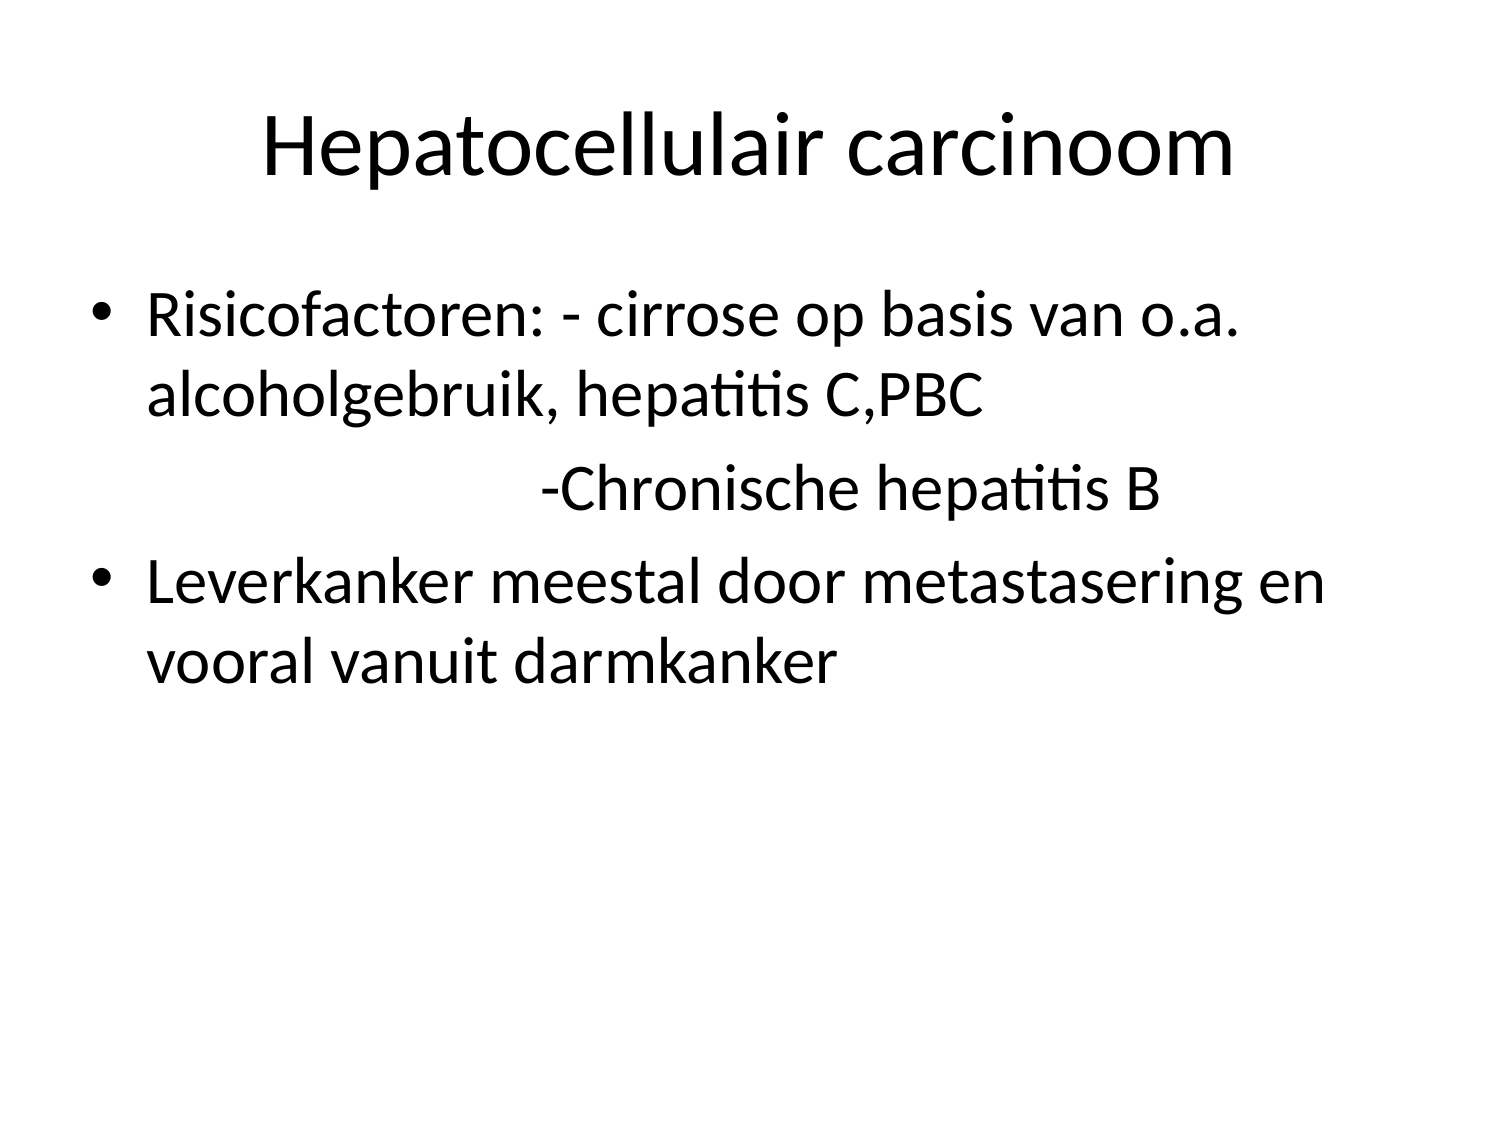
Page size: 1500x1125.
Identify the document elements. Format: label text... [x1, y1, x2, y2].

title Hepatocellulair carcinoom [75, 45, 1425, 233]
list Risicofactoren: - cirrose op basis van o.a. alcoholgebruik, hepatitis C,PBC -Chronische hepatitis B Leverkanker meestal door metastasering en vooral vanuit darmkanker [75, 262, 1425, 1005]
